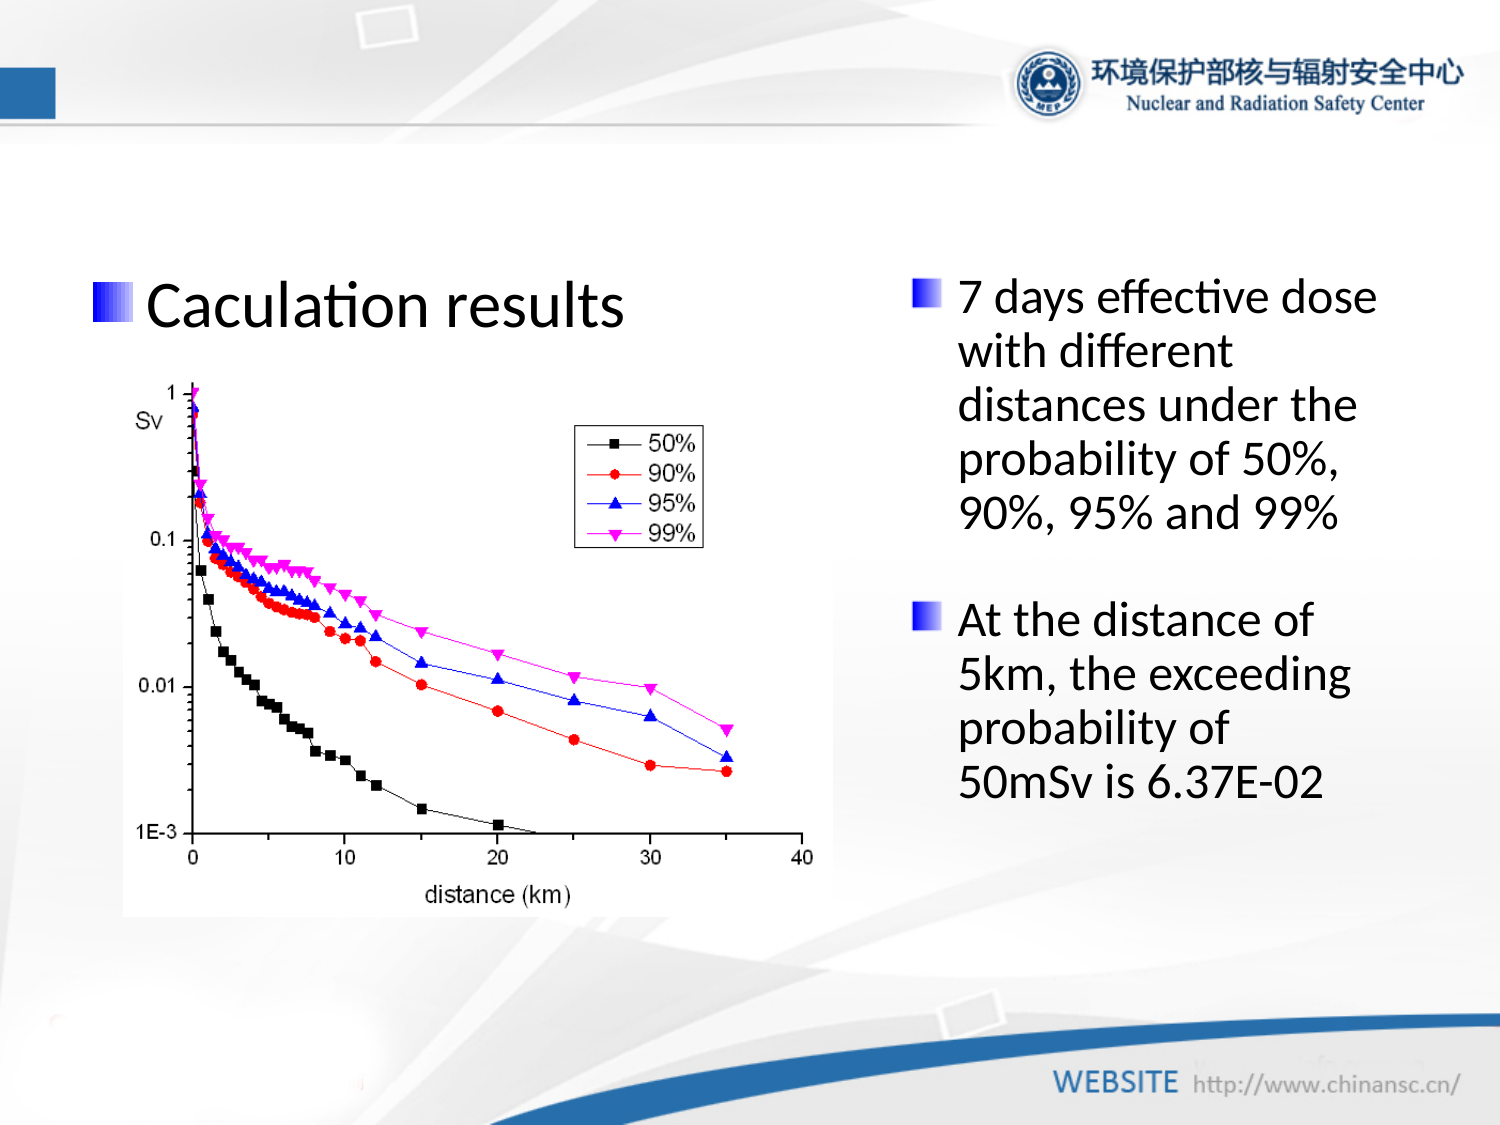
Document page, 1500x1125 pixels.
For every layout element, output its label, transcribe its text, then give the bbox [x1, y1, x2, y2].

text_box 7 days effective dose with different distances under the probability of 50%, 90%, 95% and 99% [820, 262, 1412, 548]
text_box At the distance of 5km, the exceeding probability of 50mSv is 6.37E-02 [838, 586, 1376, 817]
list Caculation results [74, 262, 1426, 1006]
picture [0, 0, 1500, 1125]
